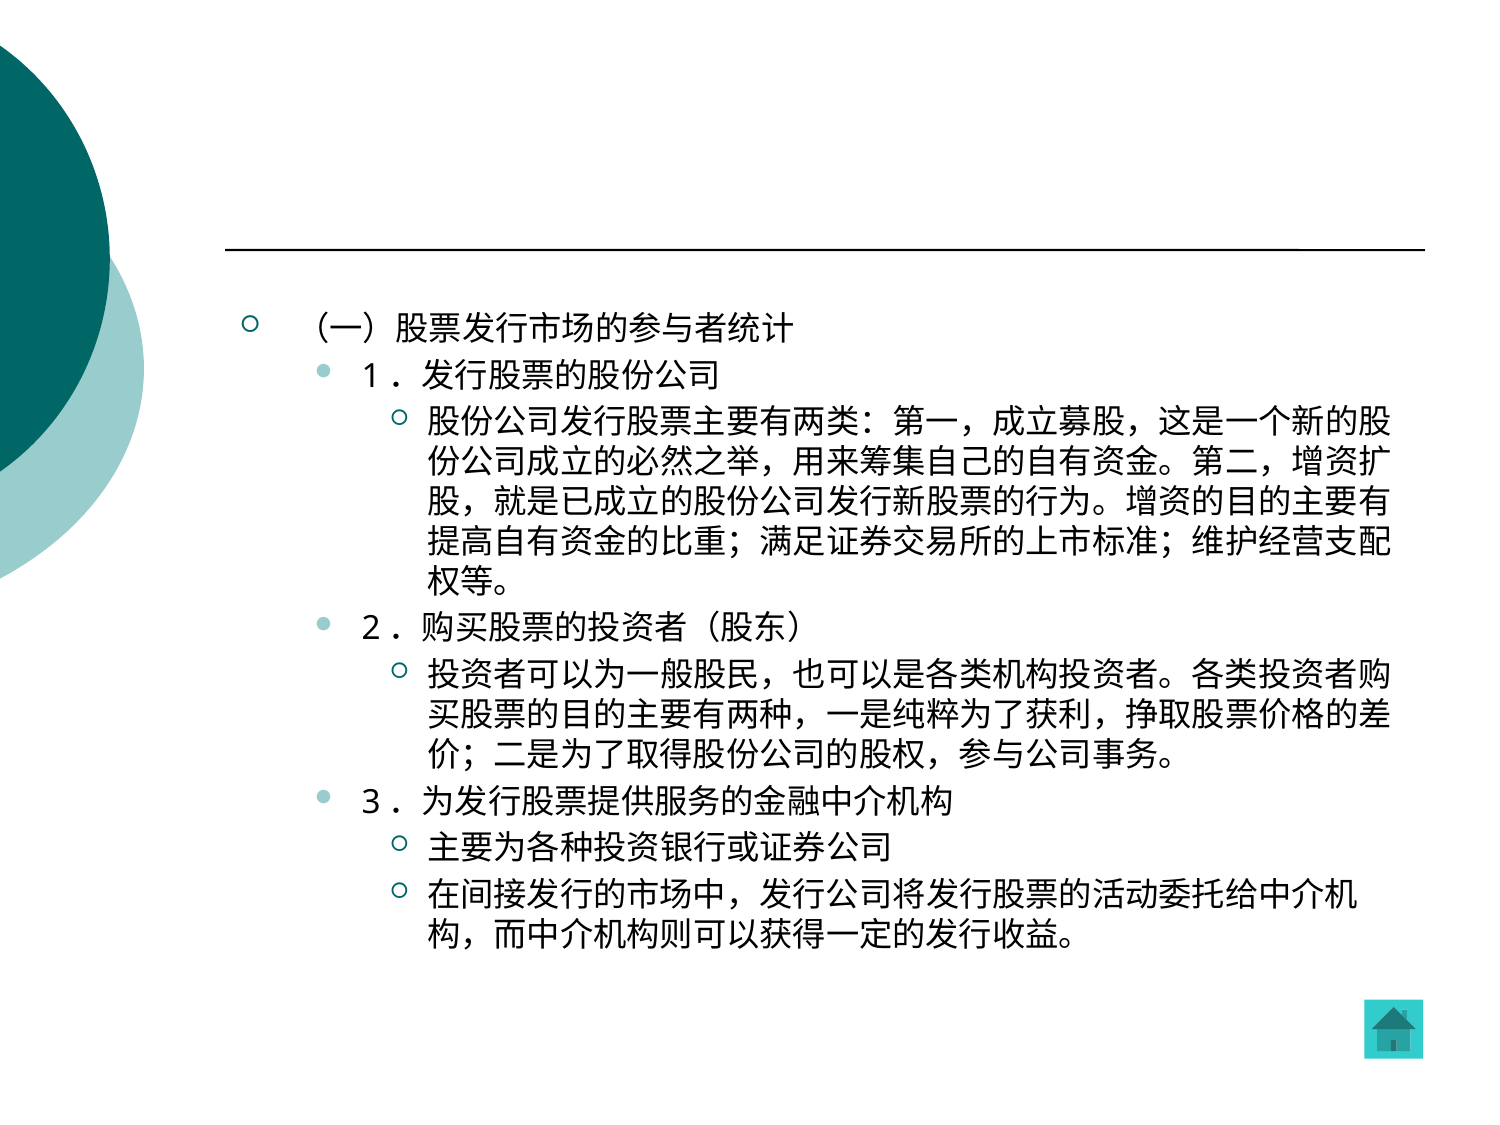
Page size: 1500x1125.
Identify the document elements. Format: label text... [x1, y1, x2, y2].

table_cell 8 [1378, 1030, 1410, 1051]
list （一）股票发行市场的参与者统计 1．发行股票的股份公司 股份公司发行股票主要有两类：第一，成立募股，这是一个新的股份公司成立的必然之举，用来筹集自己的自有资金。第二，增资扩股，就是已成立的股份公司发行新股票的行为。增资的目的主要有提高自有资金的比重；满足证券交易所的上市标准；维护经营支配权等。 2．购买股票的投资者（股东） 投资者可以为一般股民，也可以是各类机构投资者。各类投资者购买股票的目的主要有两种，一是纯粹为了获利，挣取股票价格的差价；二是为了取得股份公司的股权，参与公司事务。 3．为发行股票提供服务的金融中介机构 主要为各种投资银行或证券公司 在间接发行的市场中，发行公司将发行股票的活动委托给中介机构，而中介机构则可以获得一定的发行收益。 [224, 299, 1425, 975]
text_box [1364, 999, 1424, 1059]
